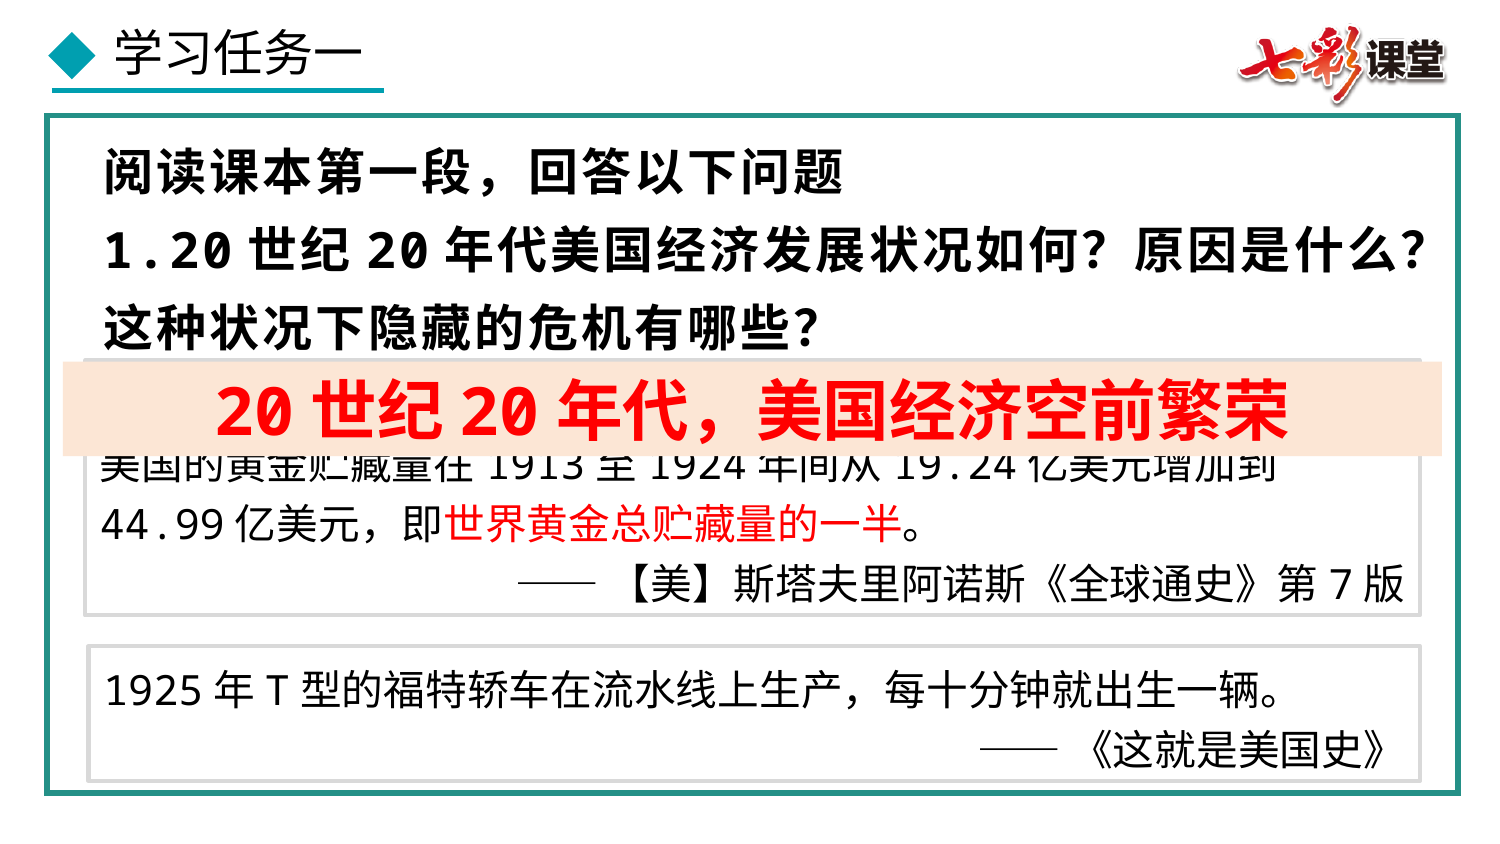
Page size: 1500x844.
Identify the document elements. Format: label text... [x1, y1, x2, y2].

text_box 20世纪20年代，因不少国家支付战争债务，金钱源源不断地流入美国；美国的黄金贮藏量在1913至1924年间从19.24亿美元增加到44.99亿美元，即世界黄金总贮藏量的一半。 ——【美】斯塔夫里阿诺斯《全球通史》第7版 [84, 457, 1420, 616]
picture [1234, 20, 1451, 108]
text_box [46, 114, 1459, 794]
text_box 1925年T型的福特轿车在流水线上生产，每十分钟就出生一辆。 ——《这就是美国史》 [88, 646, 1420, 781]
text_box 20世纪20年代，美国经济空前繁荣 [62, 361, 1442, 457]
